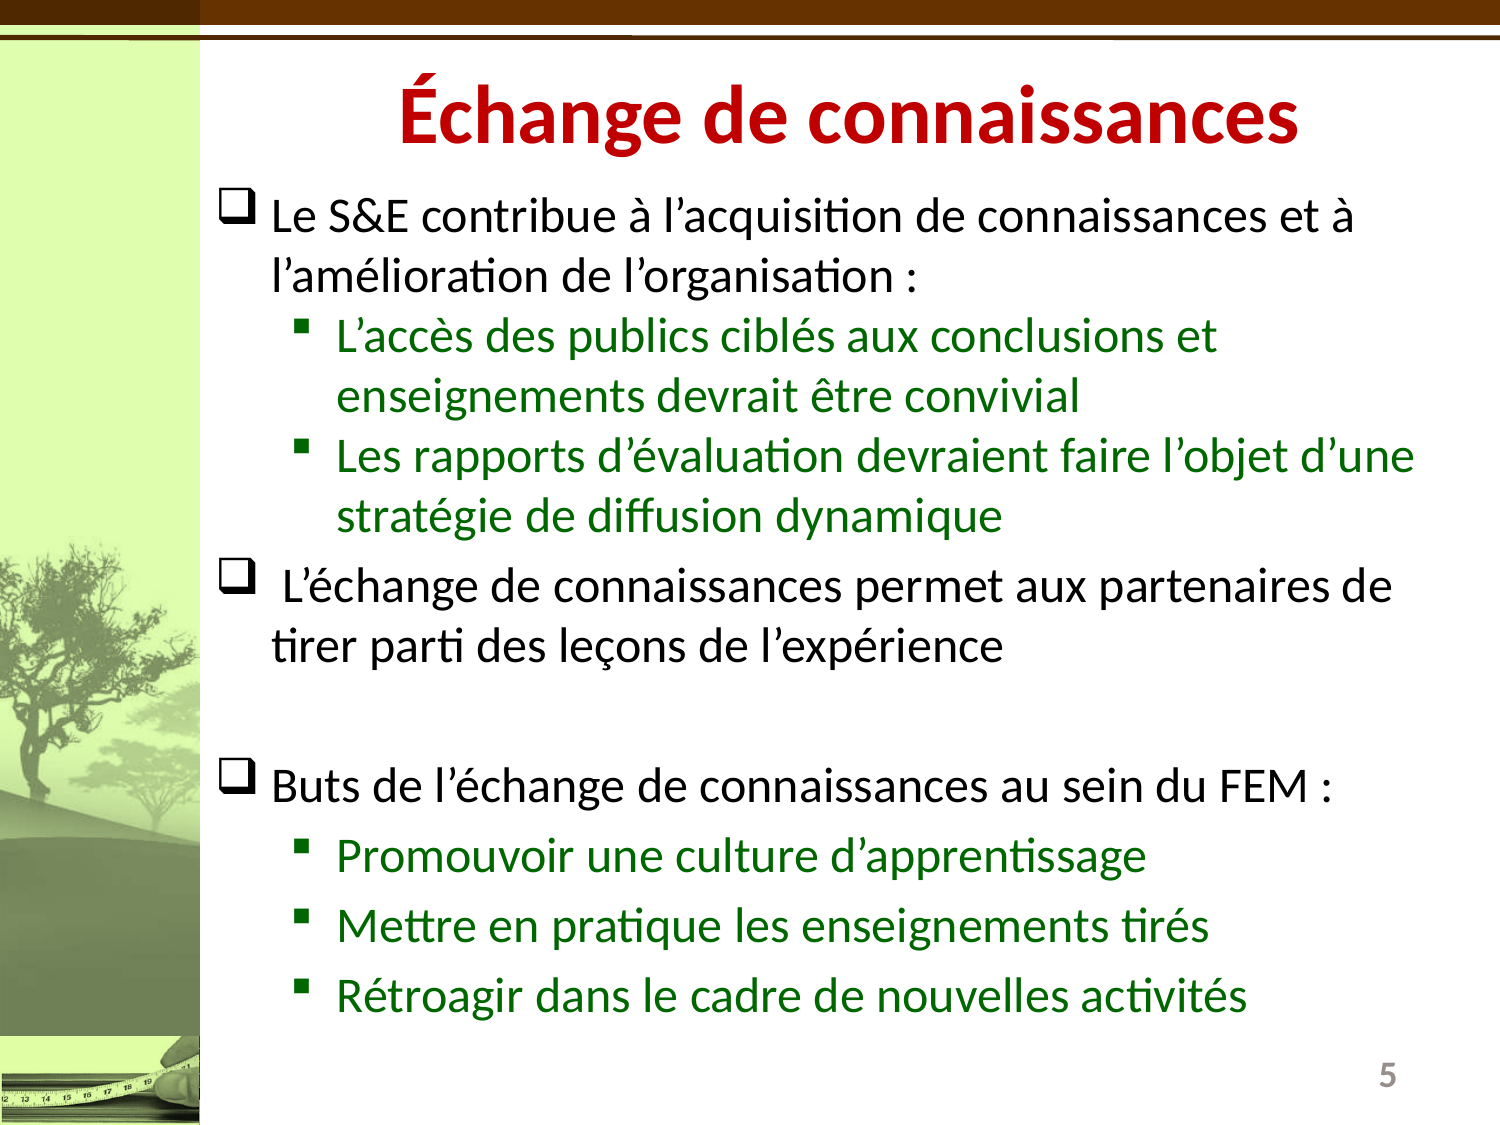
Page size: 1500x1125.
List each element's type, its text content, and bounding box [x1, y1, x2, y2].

title Échange de connaissances [199, 44, 1500, 176]
picture [0, 1036, 199, 1125]
slide_number 5 [1074, 1042, 1413, 1103]
list Le S&E contribue à l’acquisition de connaissances et à l’amélioration de l’organisation : L’accès des publics ciblés aux conclusions et enseignements devrait être convivial Les rapports d’évaluation devraient faire l’objet d’une stratégie de diffusion dynamique L’échange de connaissances permet aux partenaires de tirer parti des leçons de l’expérience Buts de l’échange de connaissances au sein du FEM : Promouvoir une culture d’apprentissage Mettre en pratique les enseignements tirés Rétroagir dans le cadre de nouvelles activités [199, 174, 1451, 1125]
